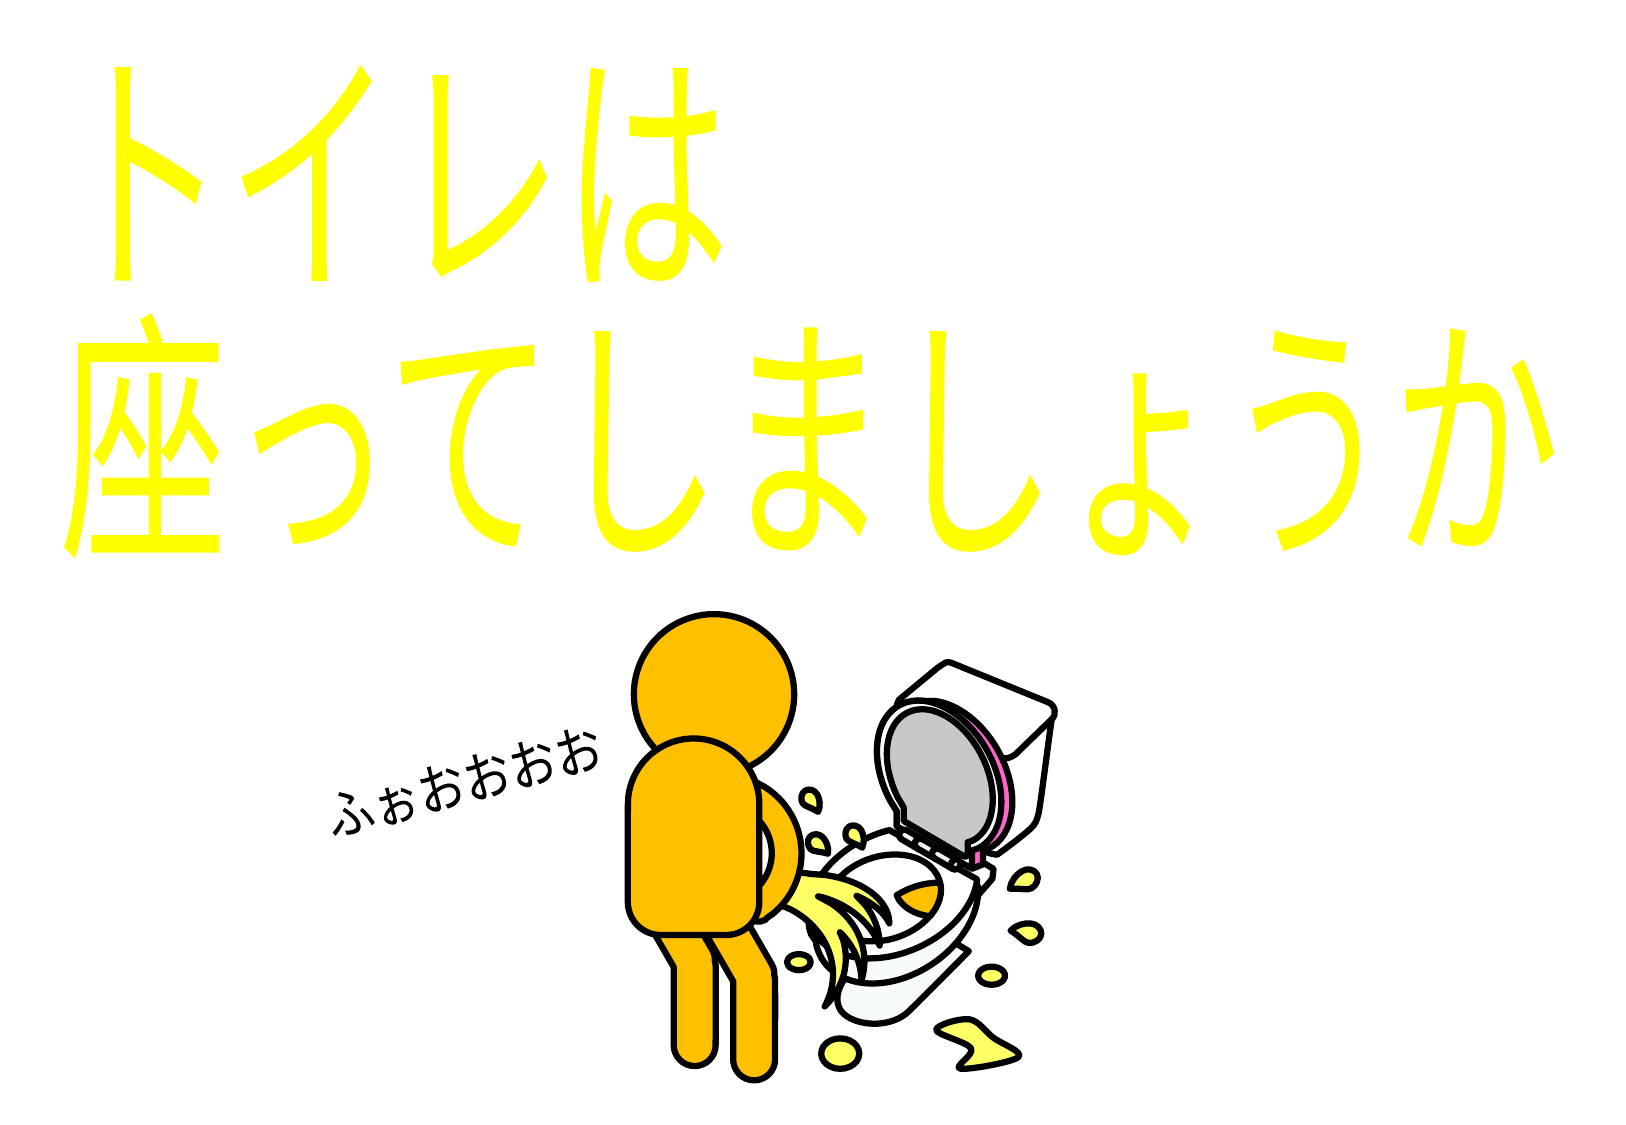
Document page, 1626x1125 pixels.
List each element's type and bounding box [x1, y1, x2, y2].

text_box [627, 613, 1053, 1080]
